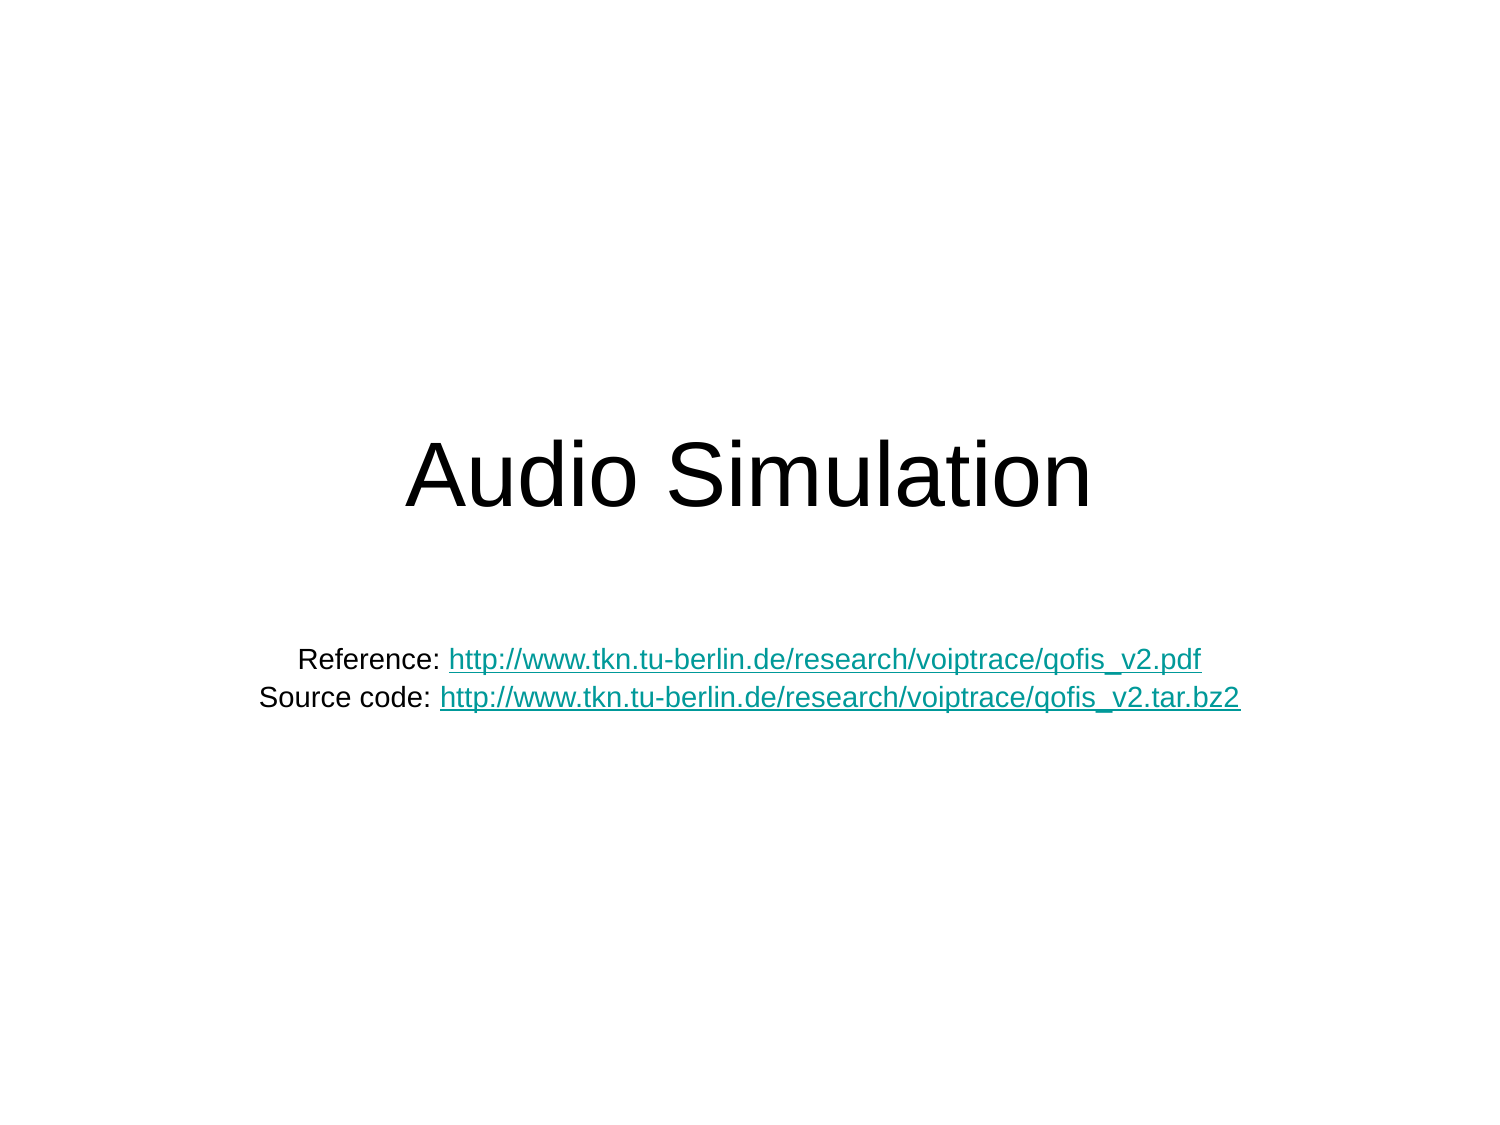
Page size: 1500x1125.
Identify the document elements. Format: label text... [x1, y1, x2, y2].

subtitle Reference: http://www.tkn.tu-berlin.de/research/voiptrace/qofis_v2.pdf Source code: http://www.tkn.tu-berlin.de/research/voiptrace/qofis_v2.tar.bz2 [224, 637, 1276, 926]
title Audio Simulation [112, 349, 1388, 591]
